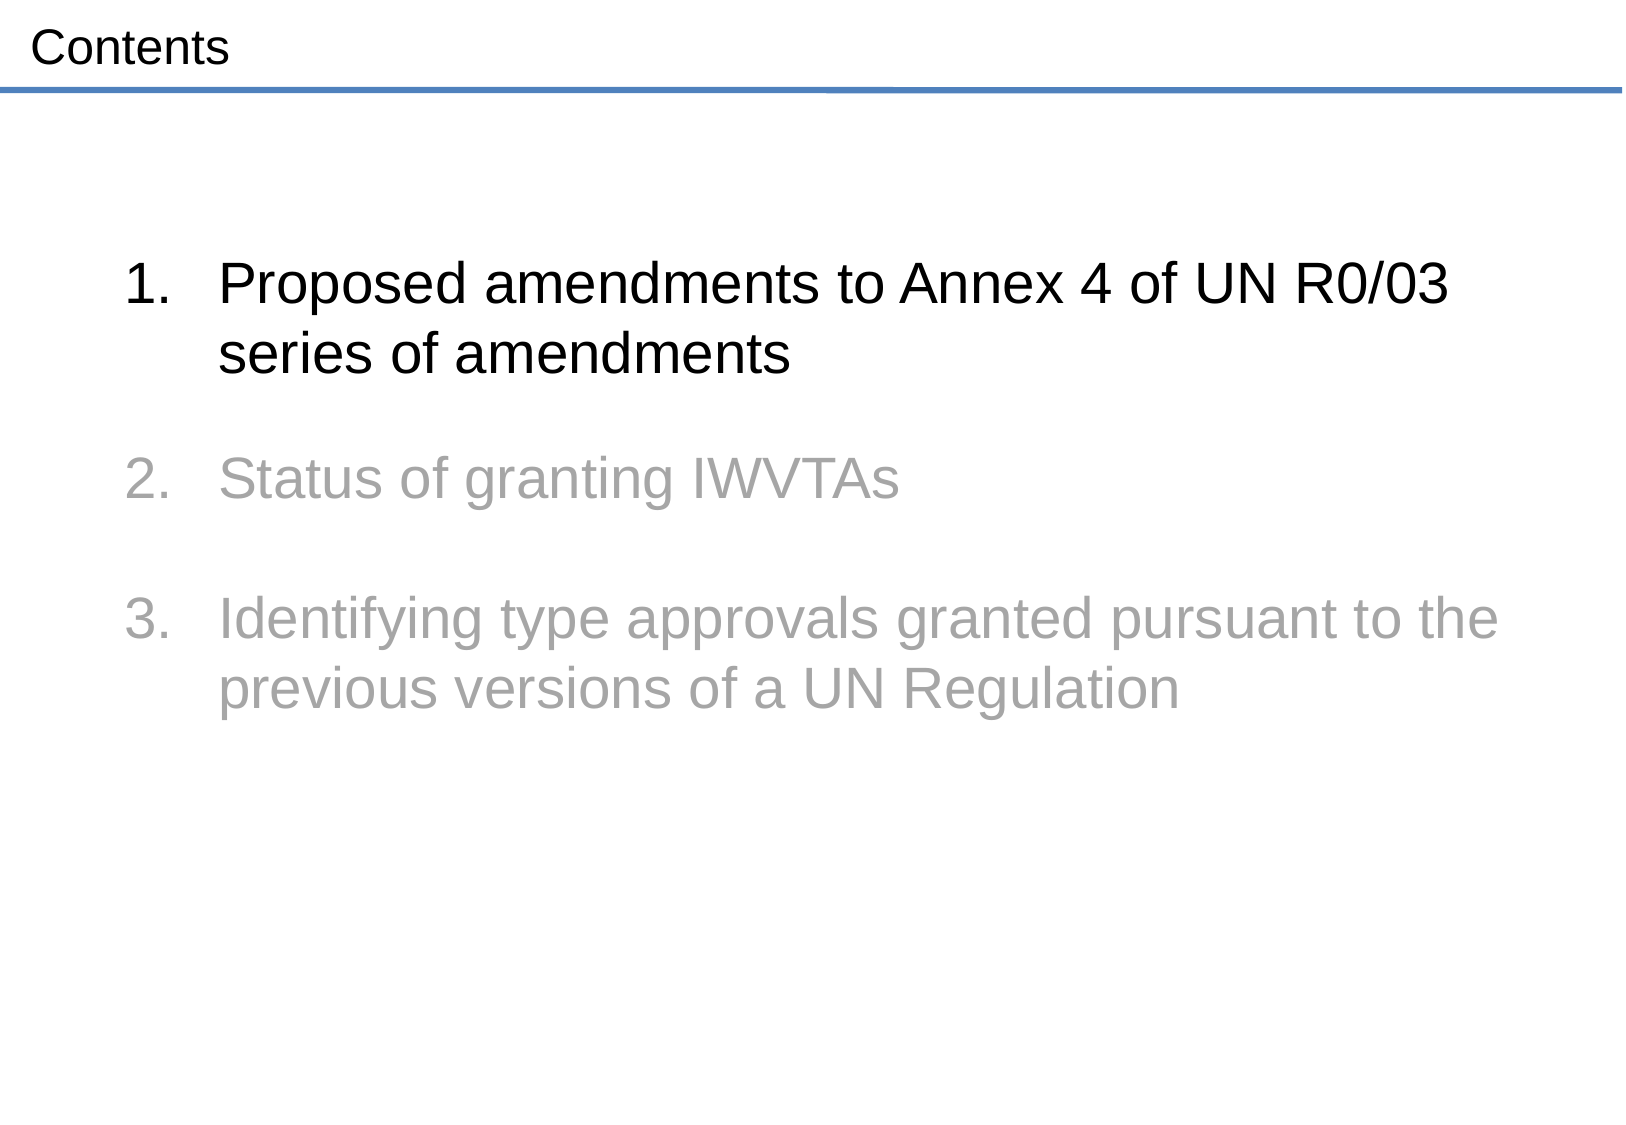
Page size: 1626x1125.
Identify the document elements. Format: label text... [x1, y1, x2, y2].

text_box Contents [15, 7, 405, 82]
text_box Proposed amendments to Annex 4 of UN R0/03 series of amendments Status of granting IWVTAs Identifying type approvals granted pursuant to the previous versions of a UN Regulation [34, 237, 1581, 763]
